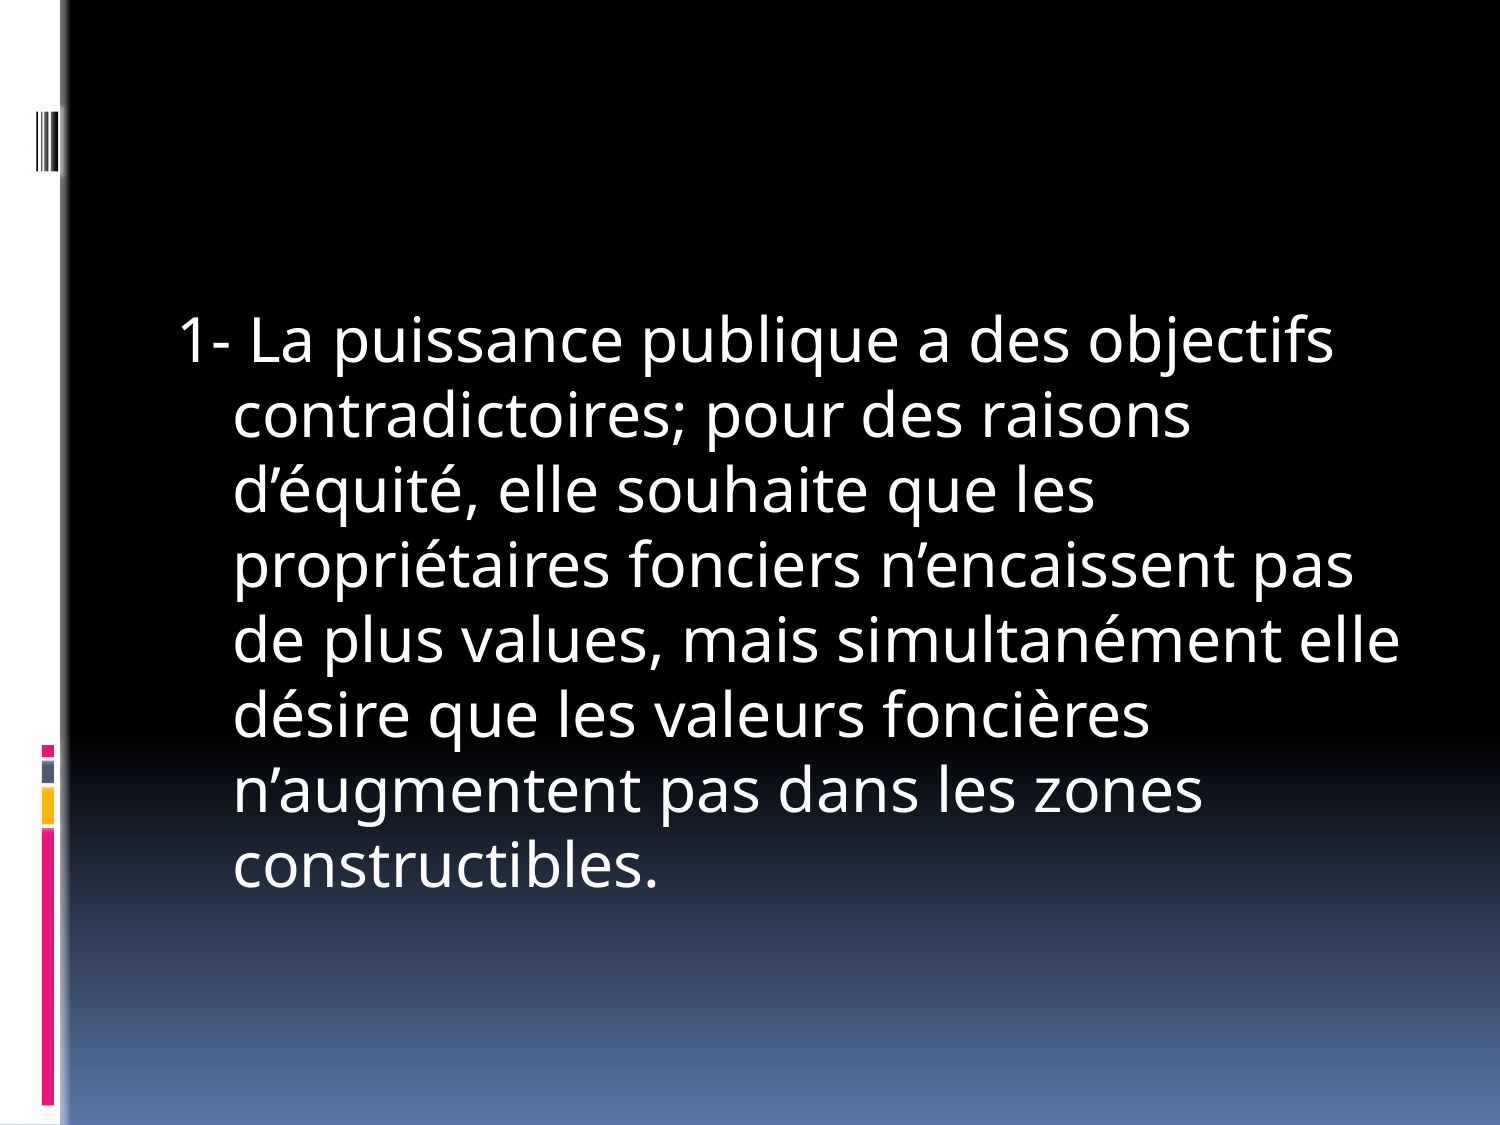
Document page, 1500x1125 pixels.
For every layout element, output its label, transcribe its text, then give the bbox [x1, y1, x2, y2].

list 1- La puissance publique a des objectifs contradictoires; pour des raisons d’équité, elle souhaite que les propriétaires fonciers n’encaissent pas de plus values, mais simultanément elle désire que les valeurs foncières n’augmentent pas dans les zones constructibles. [150, 292, 1425, 1043]
